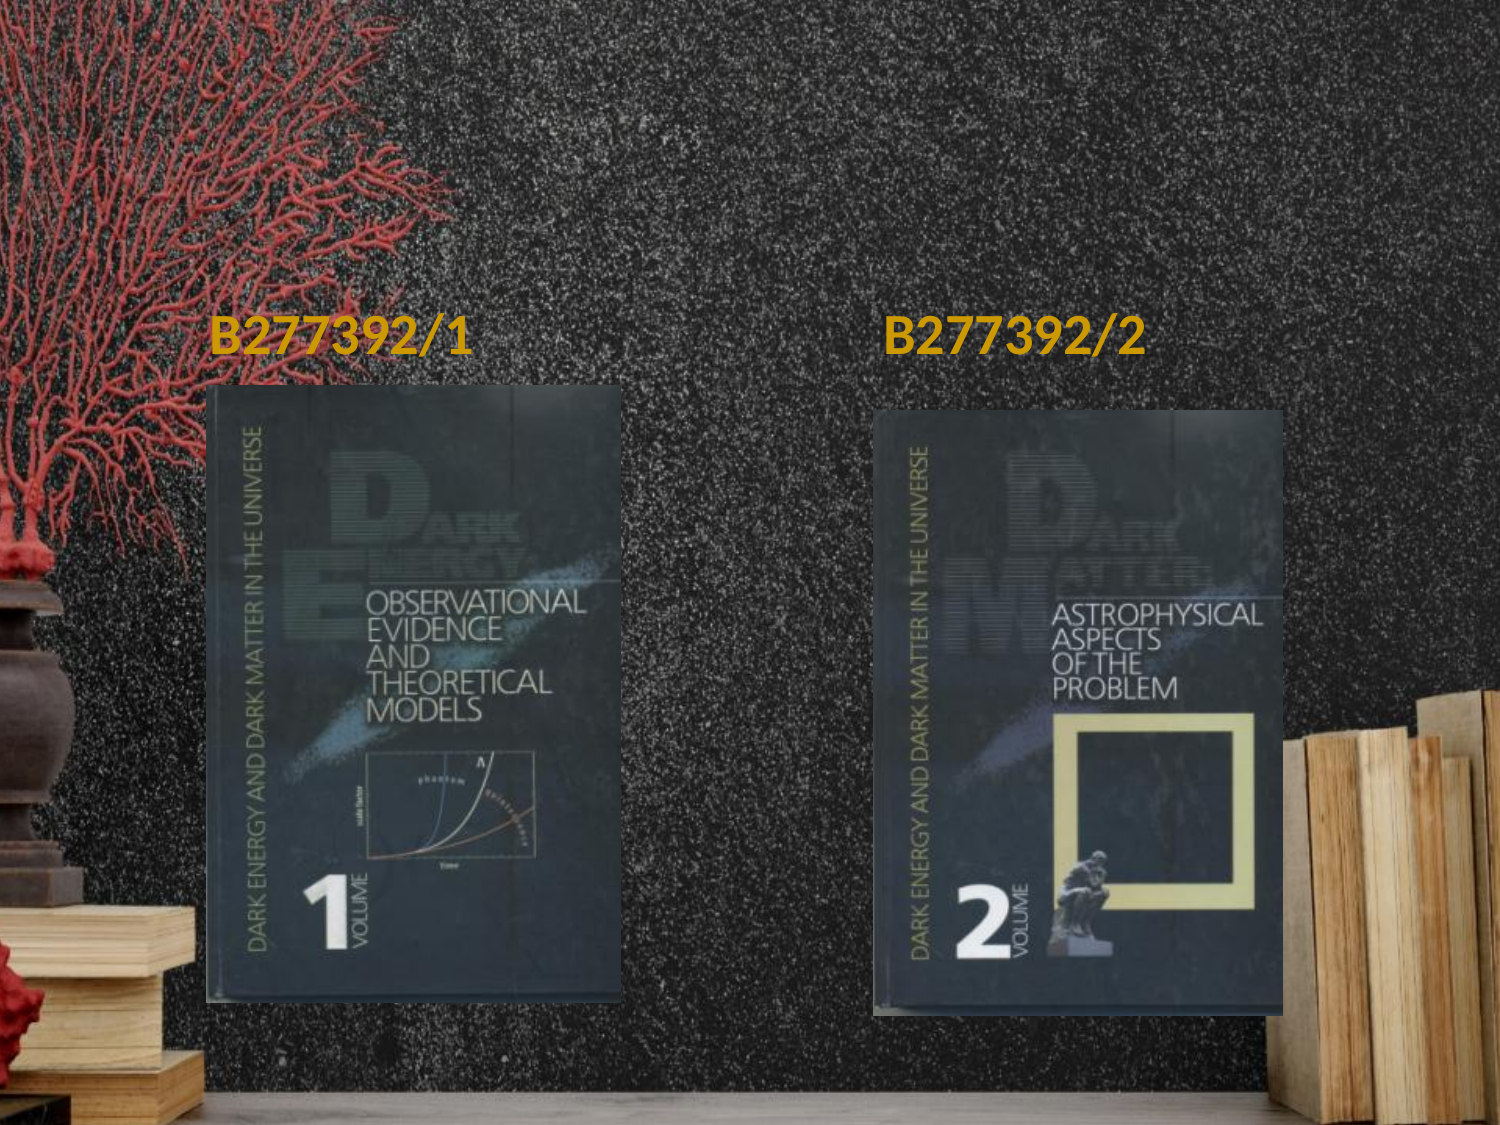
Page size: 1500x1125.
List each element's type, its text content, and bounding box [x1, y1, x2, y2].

list В277392/2 [868, 251, 1425, 375]
list В277392/1 [194, 251, 738, 375]
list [206, 385, 621, 1003]
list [873, 410, 1283, 1016]
picture [0, 0, 1500, 1125]
